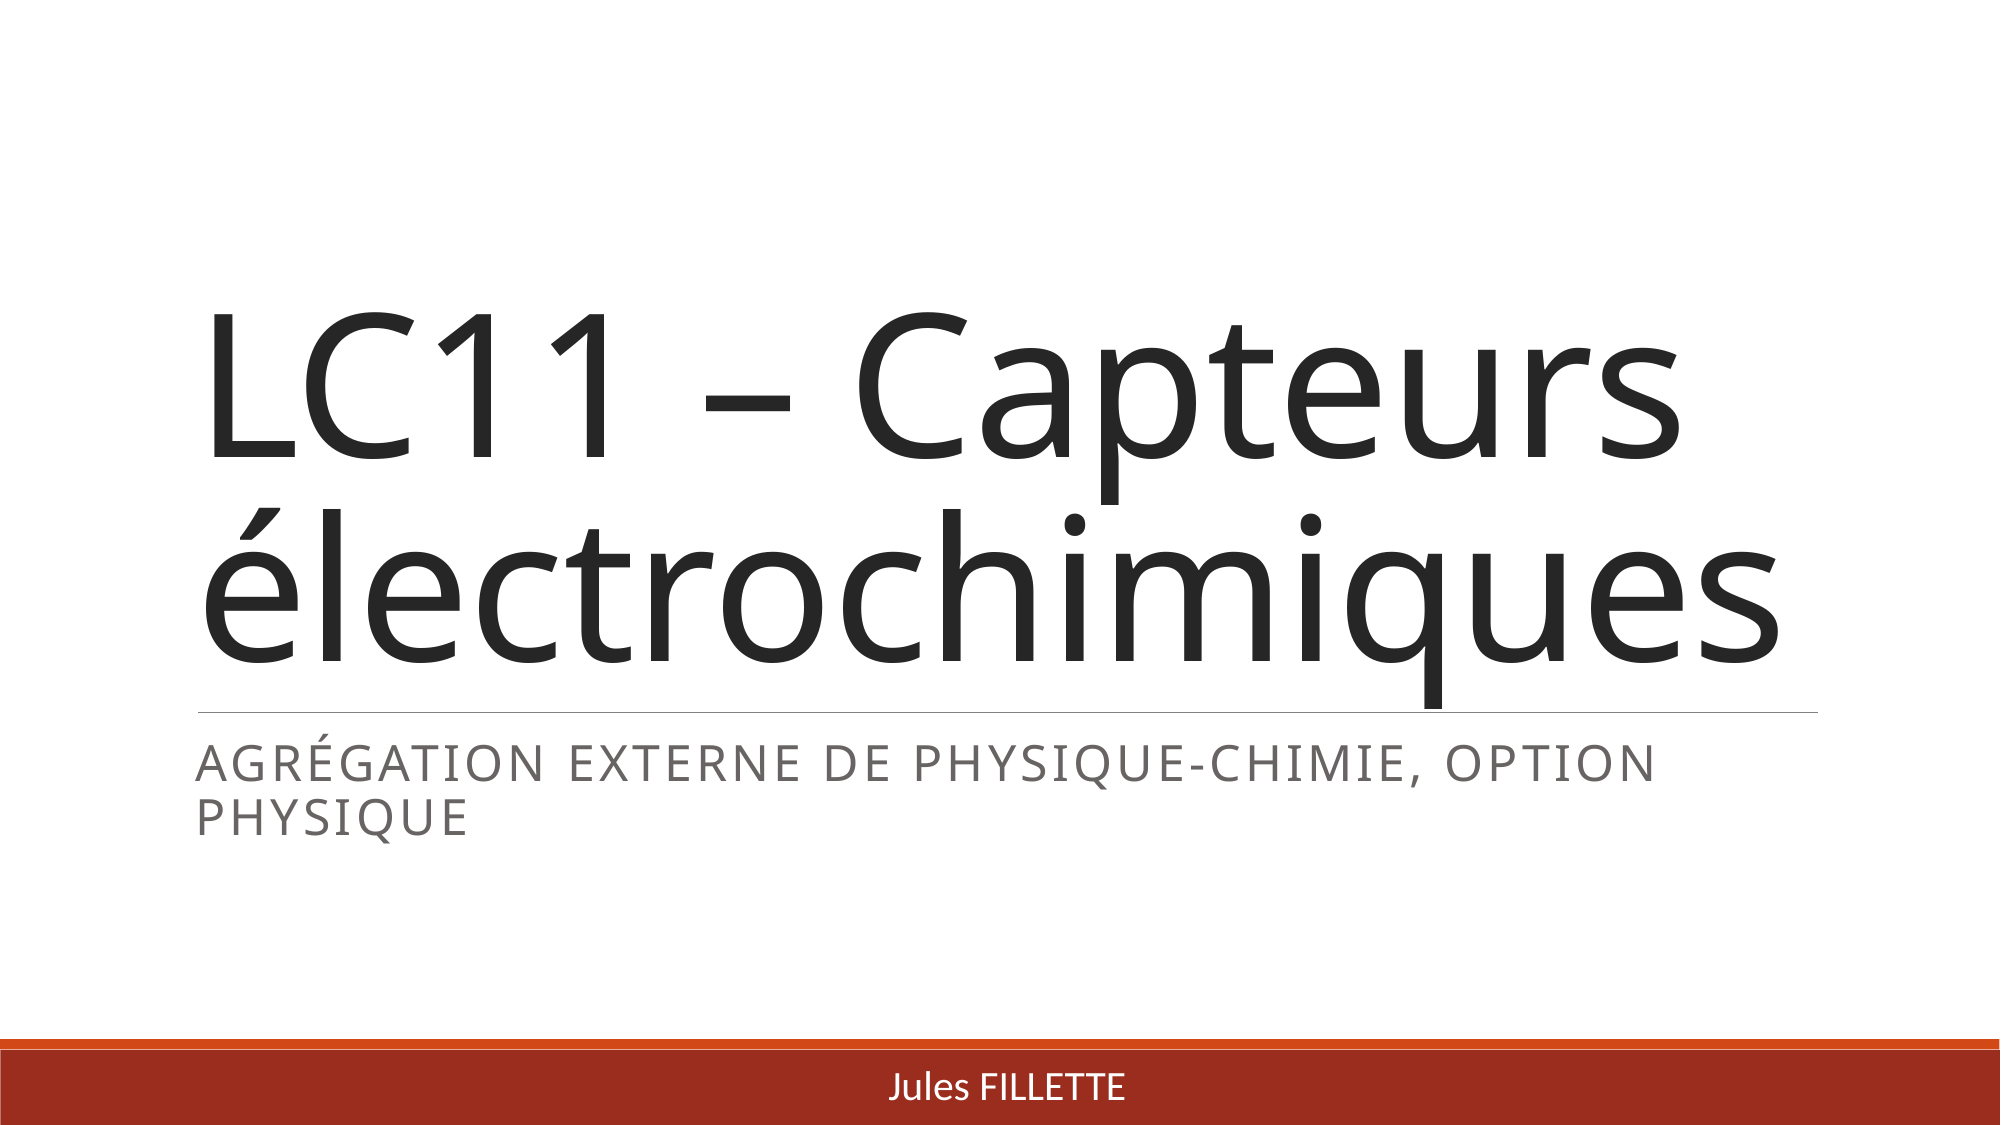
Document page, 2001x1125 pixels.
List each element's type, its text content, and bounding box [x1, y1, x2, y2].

text_box Jules FILLETTE [0, 1056, 2000, 1125]
subtitle Agrégation externe de Physique-chimie, option Physique [180, 730, 1831, 919]
title LC11 – Capteurs électrochimiques [180, 124, 1830, 710]
